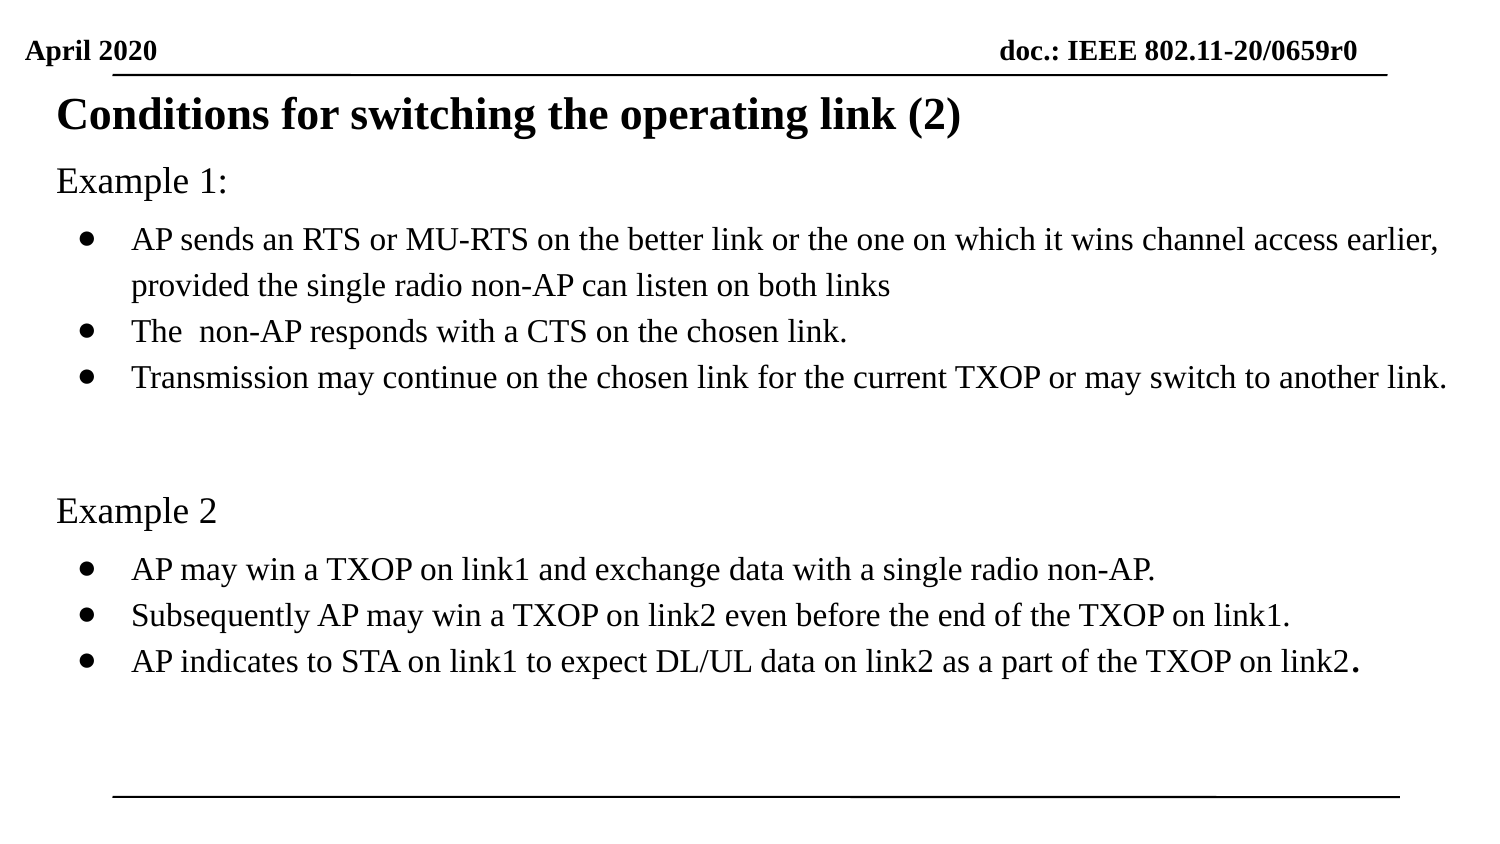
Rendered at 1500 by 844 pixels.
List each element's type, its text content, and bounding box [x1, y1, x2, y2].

list Conditions for switching the operating link (2) Example 1: AP sends an RTS or MU-RTS on the better link or the one on which it wins channel access earlier, provided the single radio non-AP can listen on both links The non-AP responds with a CTS on the chosen link. Transmission may continue on the chosen link for the current TXOP or may switch to another link. Example 2 AP may win a TXOP on link1 and exchange data with a single radio non-AP. Subsequently AP may win a TXOP on link2 even before the end of the TXOP on link1. AP indicates to STA on link1 to expect DL/UL data on link2 as a part of the TXOP on link2. [44, 70, 1484, 789]
